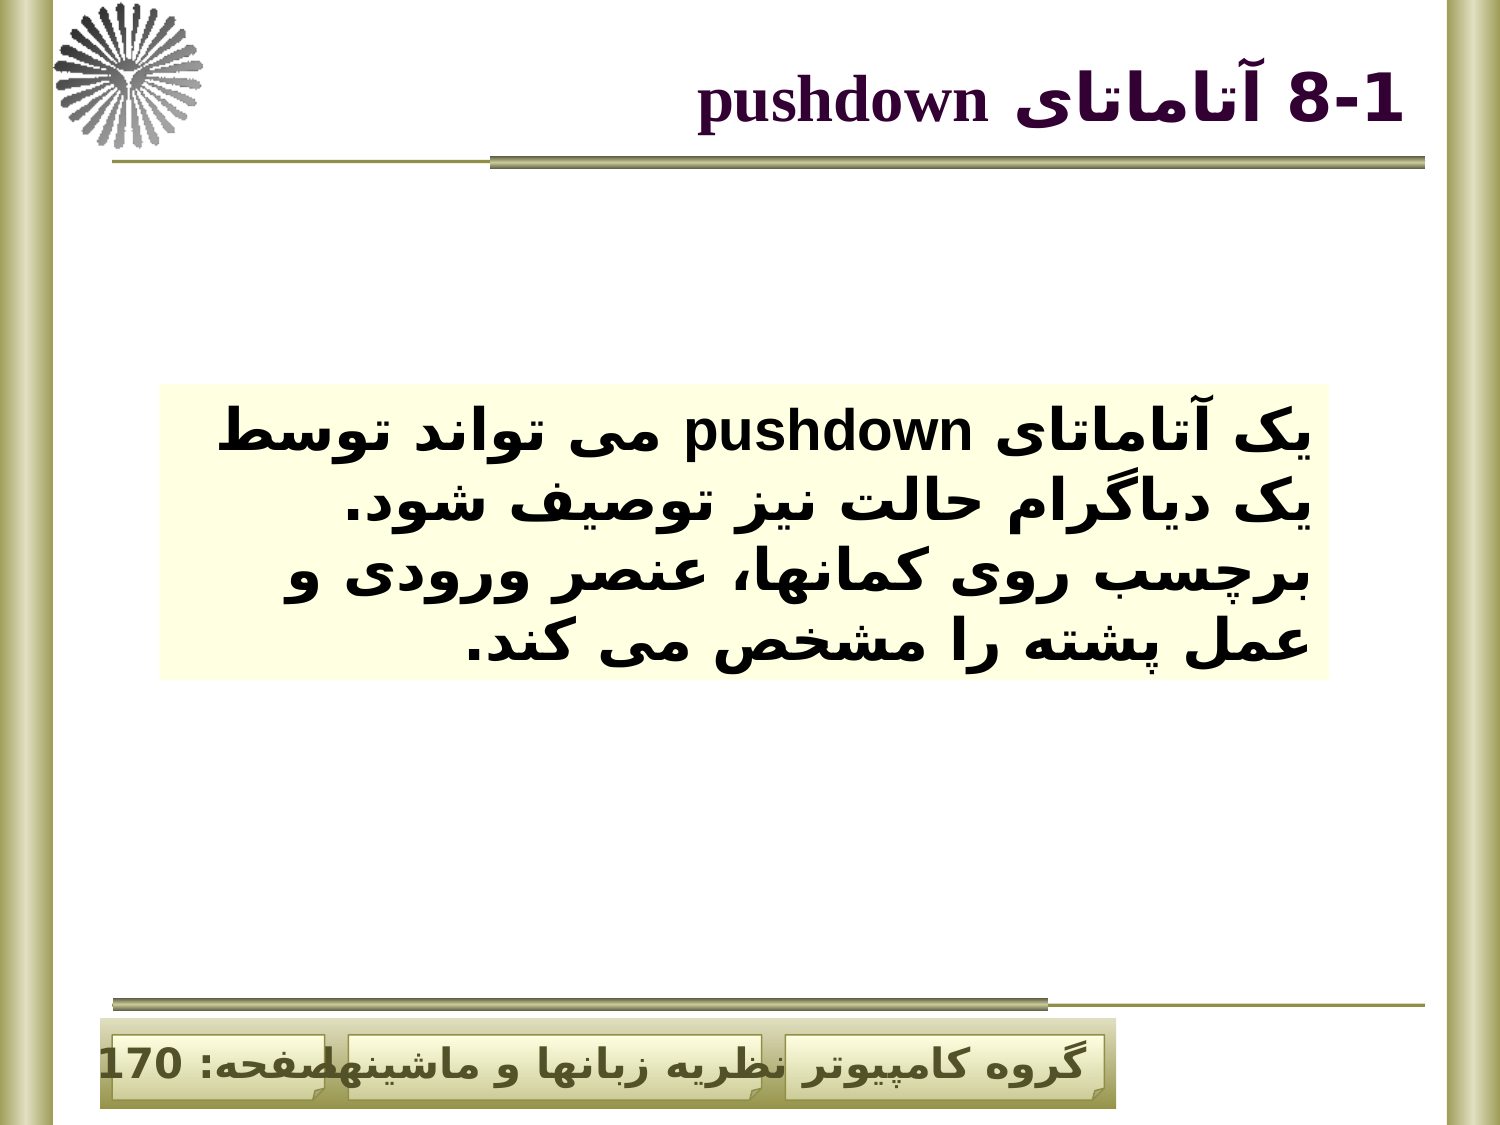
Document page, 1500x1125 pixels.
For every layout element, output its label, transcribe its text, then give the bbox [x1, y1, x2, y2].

title 8-1 آتاماتای pushdown [343, 42, 1423, 147]
text_box یک آتاماتای pushdown می تواند توسط یک دیاگرام حالت نیز توصیف شود. برچسب روی کمانها، عنصر ورودی و عمل پشته را مشخص می کند. [159, 384, 1329, 680]
